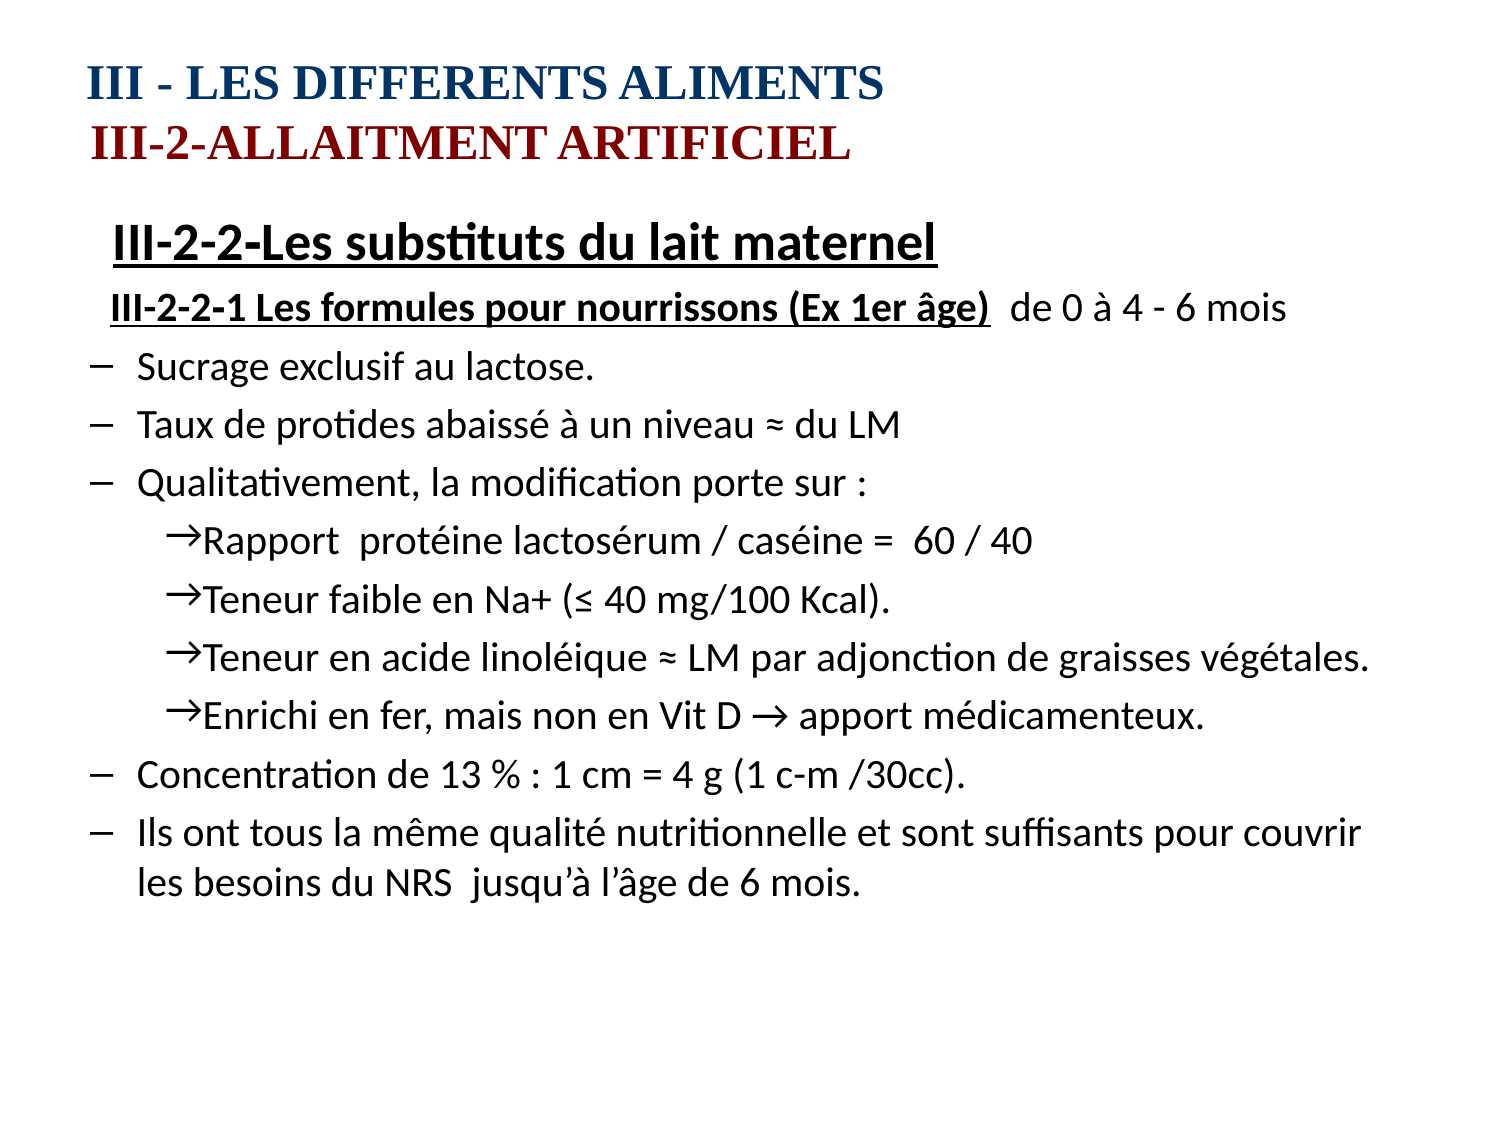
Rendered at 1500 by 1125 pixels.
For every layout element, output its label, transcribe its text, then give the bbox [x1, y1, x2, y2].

list III-2-2‑Les substituts du lait maternel III-2-2‑1 Les formules pour nourrissons (Ex 1er âge) de 0 à 4 - 6 mois Sucrage exclusif au lactose. Taux de protides abaissé à un niveau ≈ du LM Qualitativement, la modification porte sur : Rapport protéine lactosérum / caséine = 60 / 40 Teneur faible en Na+ (≤ 40 mg/100 Kcal). Teneur en acide linoléique ≈ LM par adjonction de graisses végétales. Enrichi en fer, mais non en Vit D → apport médicamenteux. Concentration de 13 % : 1 cm = 4 g (1 c-m /30cc). Ils ont tous la même qualité nutritionnelle et sont suffisants pour couvrir les besoins du NRS jusqu’à l’âge de 6 mois. [0, 198, 1407, 1079]
title III ‑ LES DIFFERENTS ALIMENTS III-2‑ALLAITMENT ARTIFICIEL [0, 128, 1351, 270]
